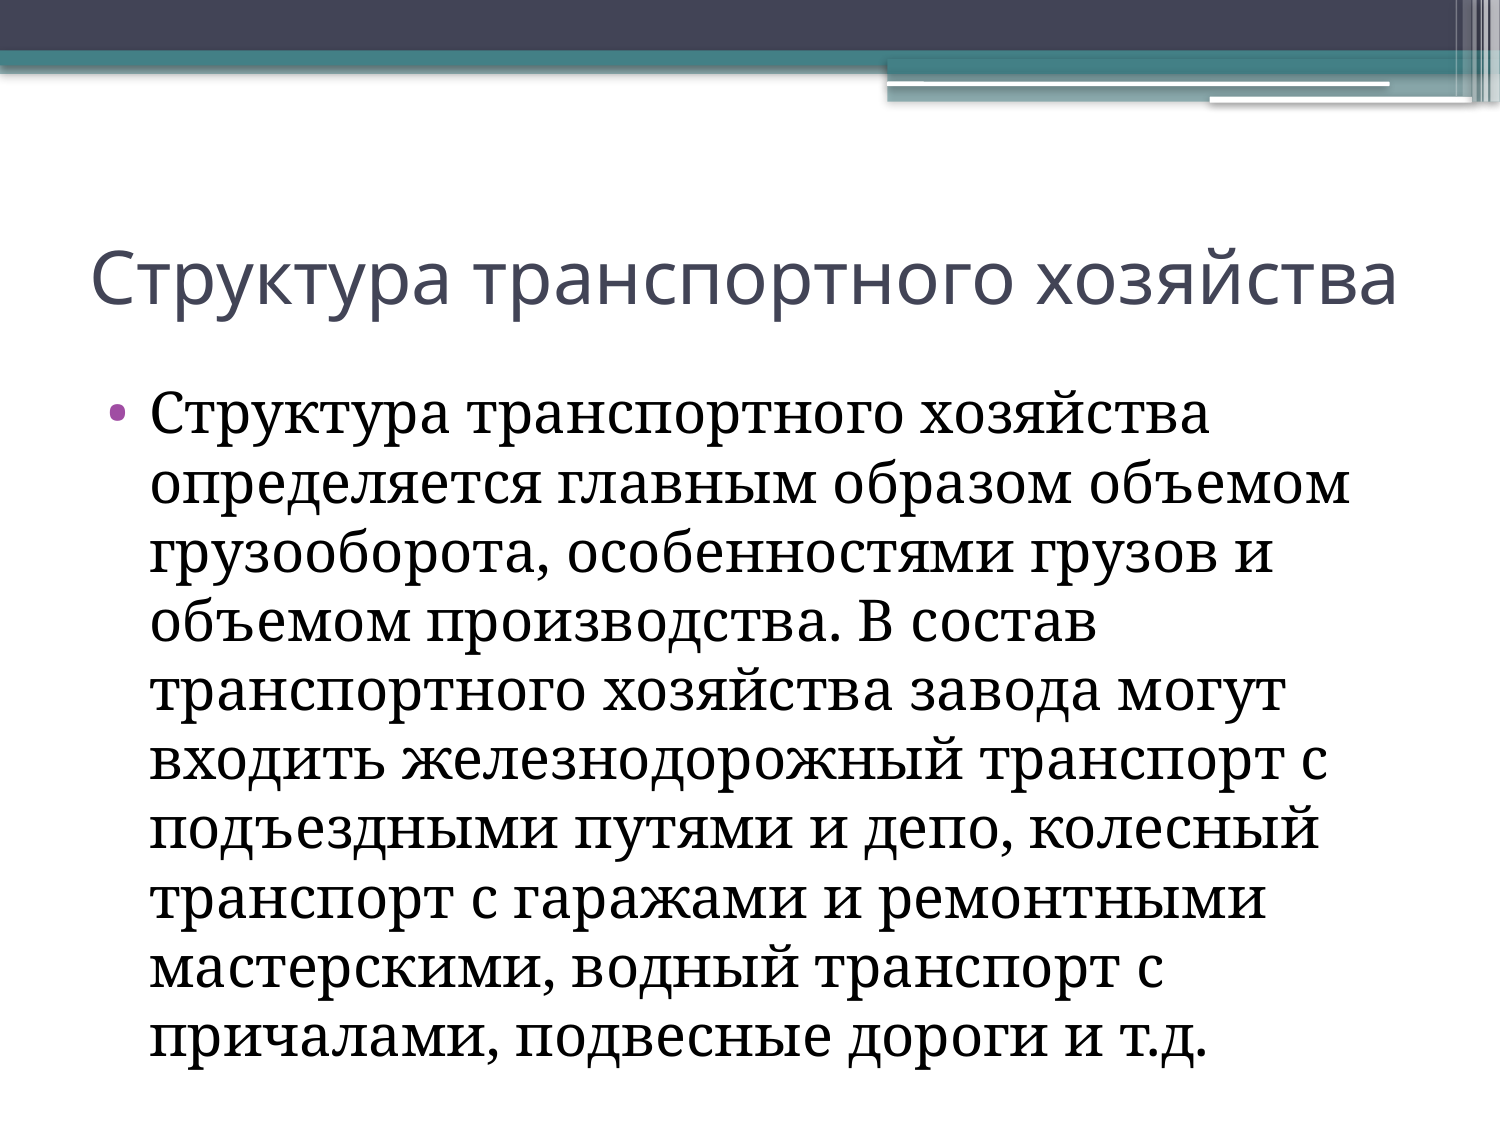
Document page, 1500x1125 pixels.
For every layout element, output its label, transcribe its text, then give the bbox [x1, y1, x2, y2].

list Структура транспортного хозяйства определяется главным образом объемом грузооборота, особенностями грузов и объемом производства. В состав транспортного хозяйства завода могут входить железнодорожный транспорт с подъездными путями и депо, колесный транспорт с гаражами и ремонтными мастерскими, водный транспорт с причалами, подвесные дороги и т.д. [75, 368, 1425, 1079]
title Структура транспортного хозяйства [75, 187, 1425, 363]
